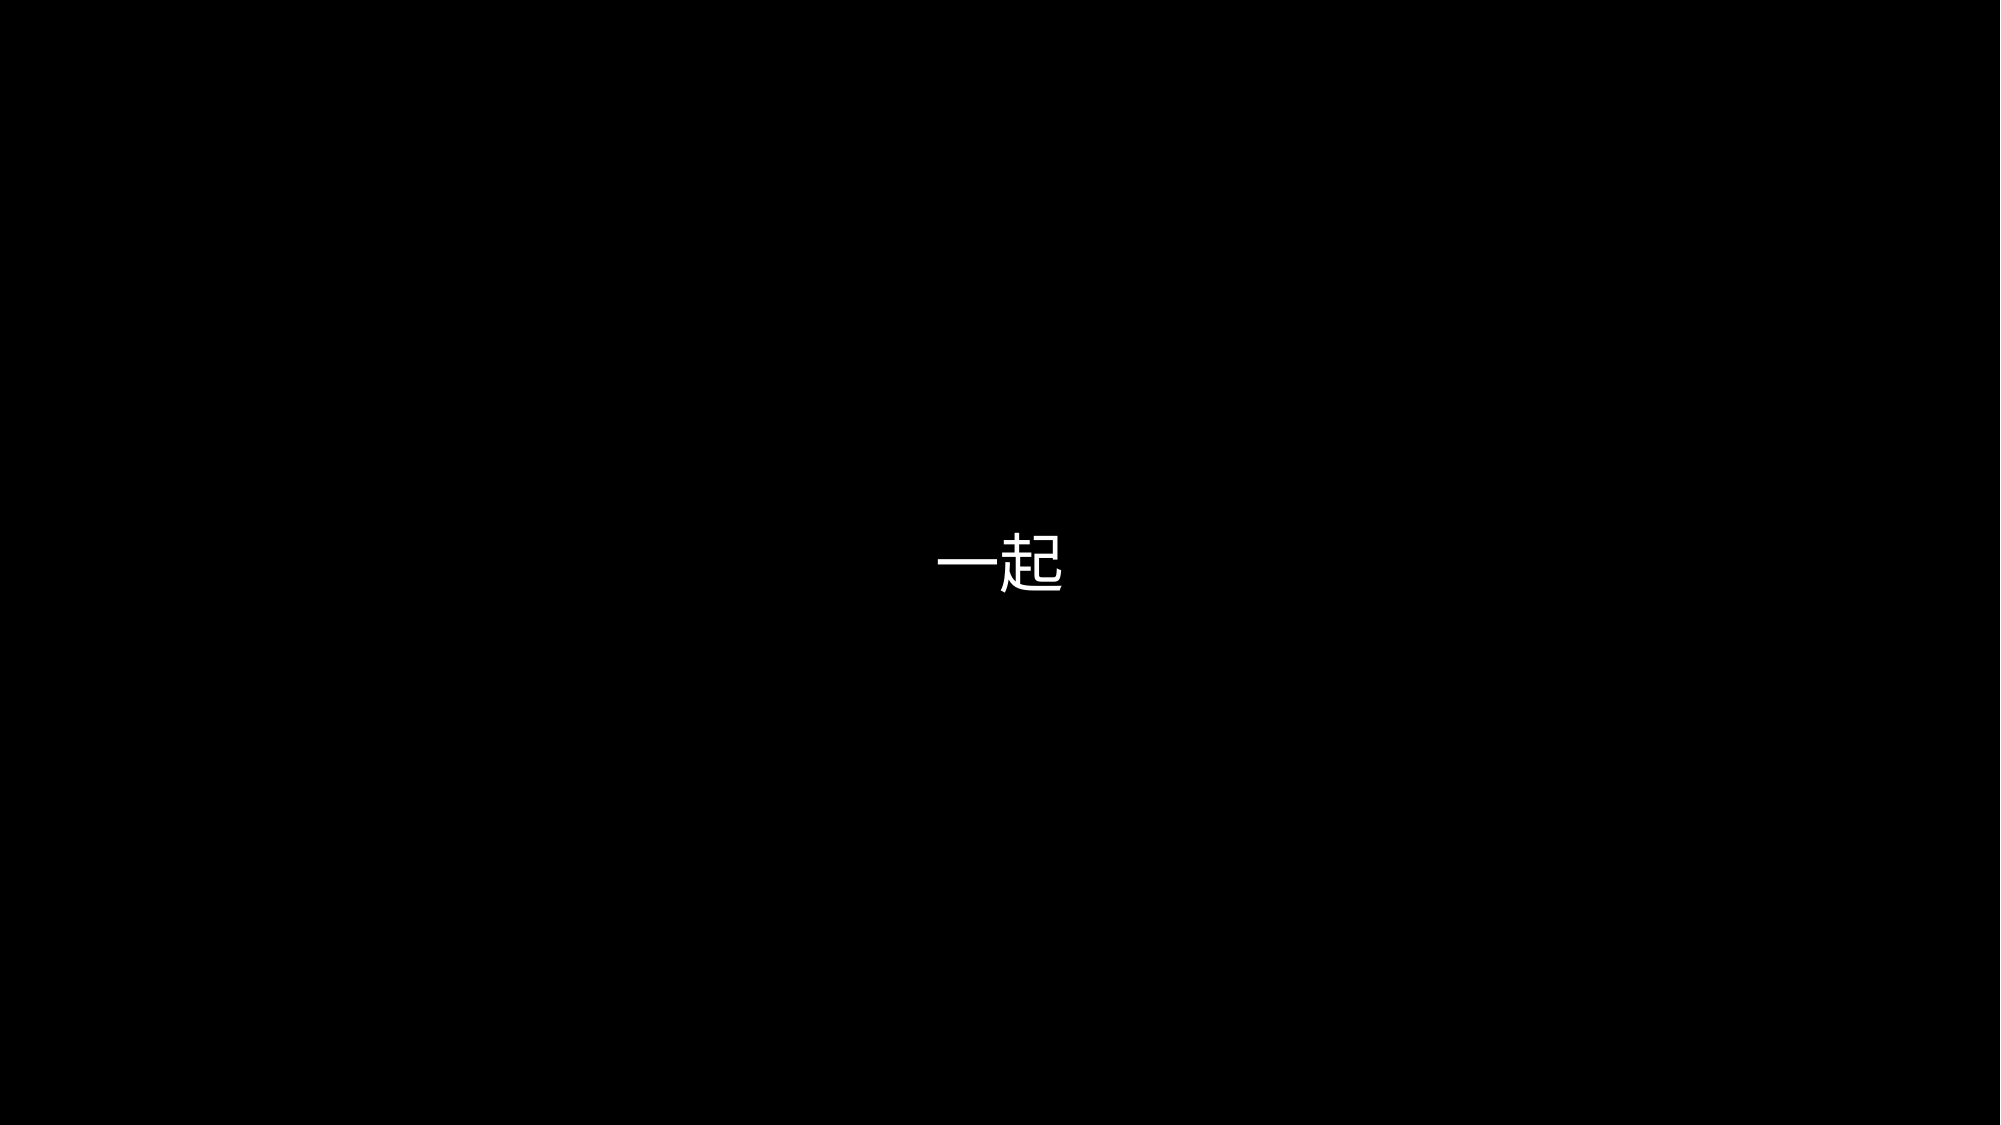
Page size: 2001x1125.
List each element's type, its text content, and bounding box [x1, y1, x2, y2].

text_box 一起 [919, 515, 1081, 608]
